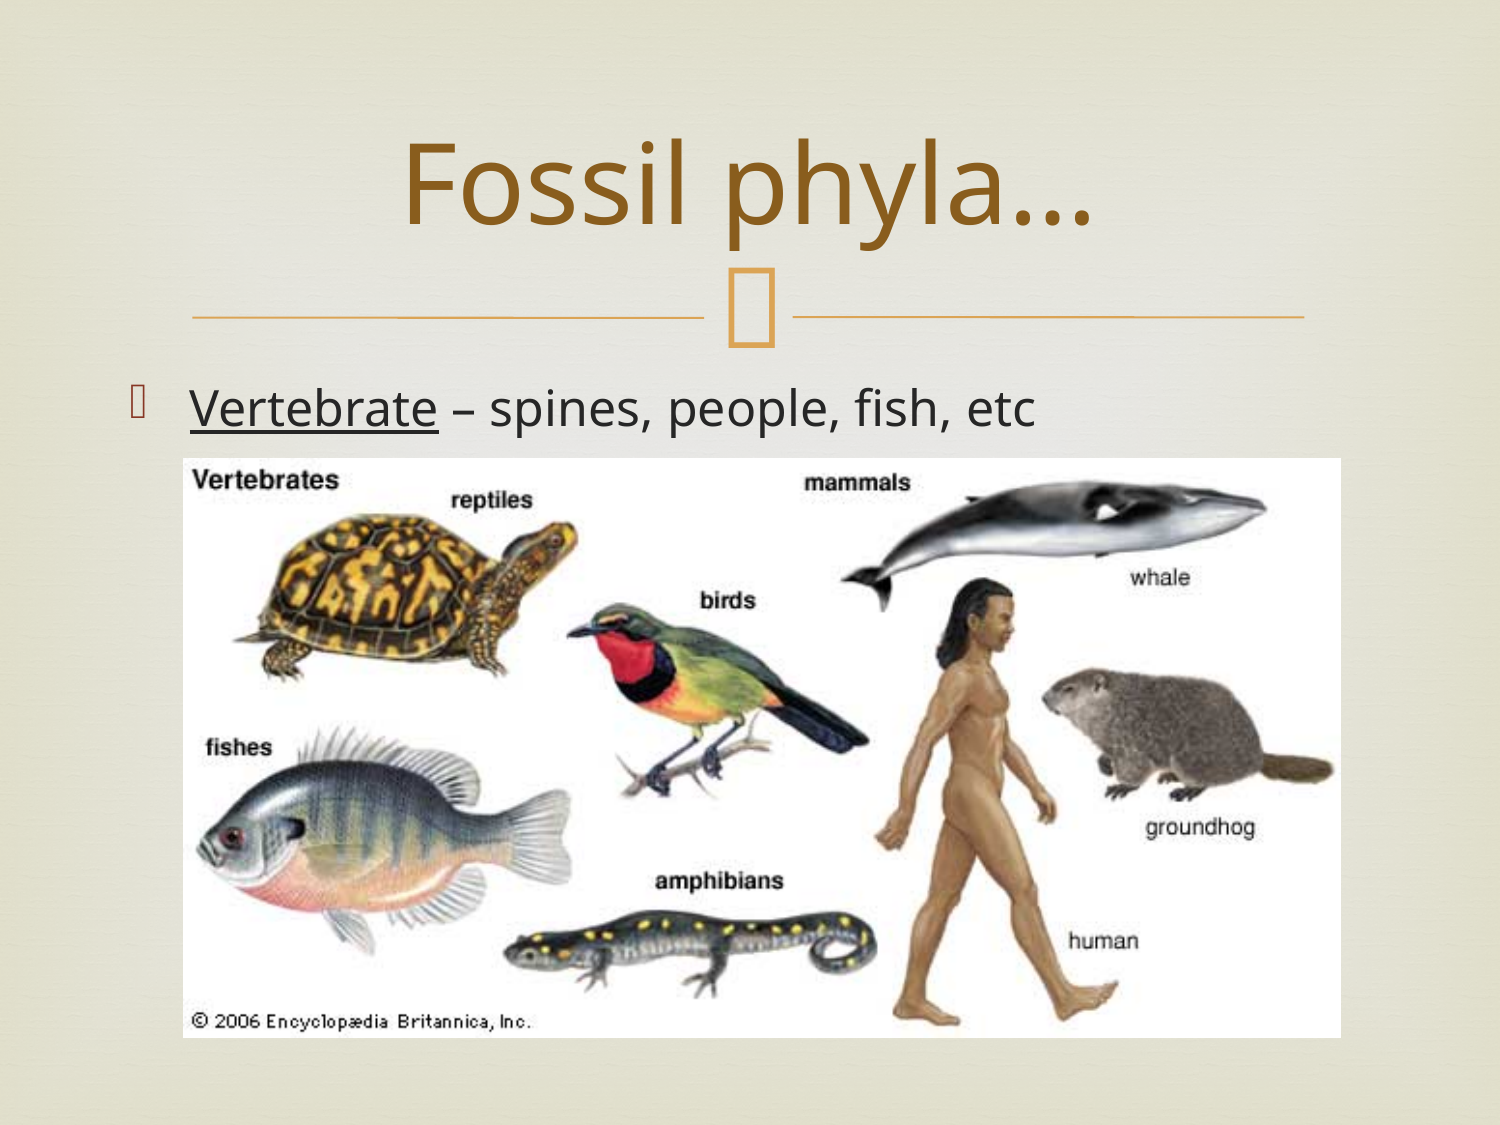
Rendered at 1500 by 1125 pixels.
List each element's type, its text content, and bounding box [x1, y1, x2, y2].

list Vertebrate – spines, people, fish, etc [114, 368, 1386, 1005]
title Fossil phyla… [112, 93, 1386, 267]
picture [182, 457, 1342, 1038]
